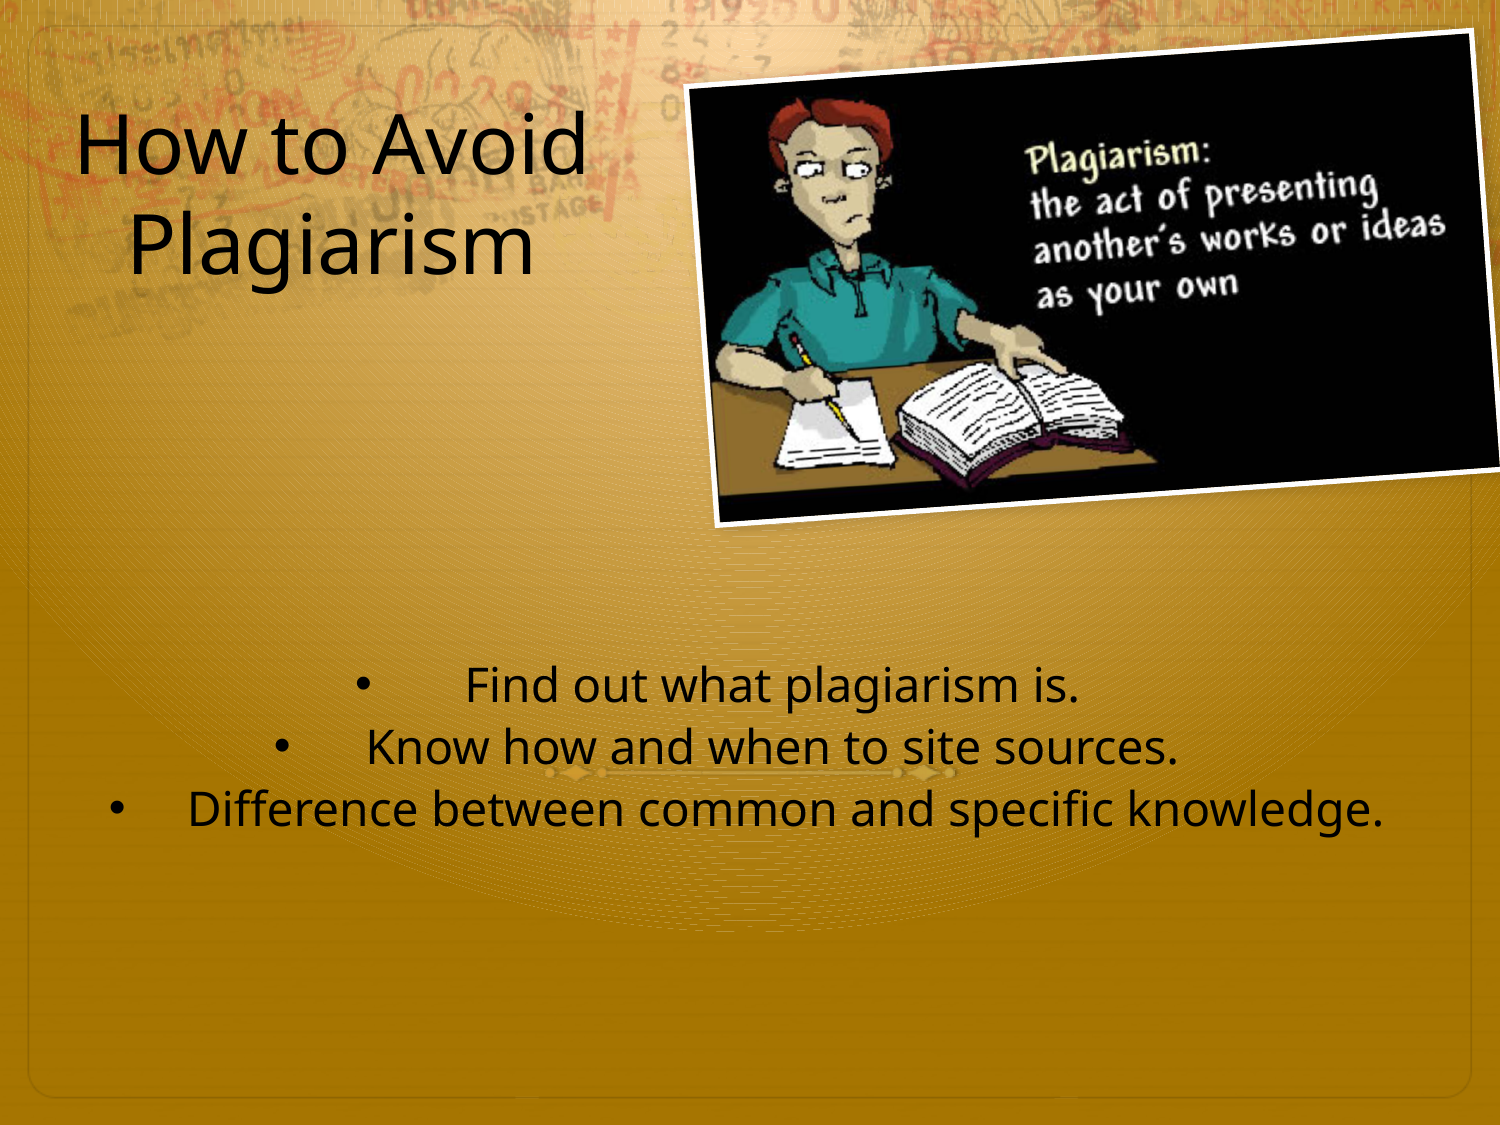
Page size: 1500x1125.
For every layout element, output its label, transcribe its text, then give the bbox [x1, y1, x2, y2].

title How to Avoid Plagiarism [0, 45, 665, 299]
list Find out what plagiarism is. Know how and when to site sources. Difference between common and specific knowledge. [93, 646, 1407, 847]
picture [0, 0, 1500, 1125]
